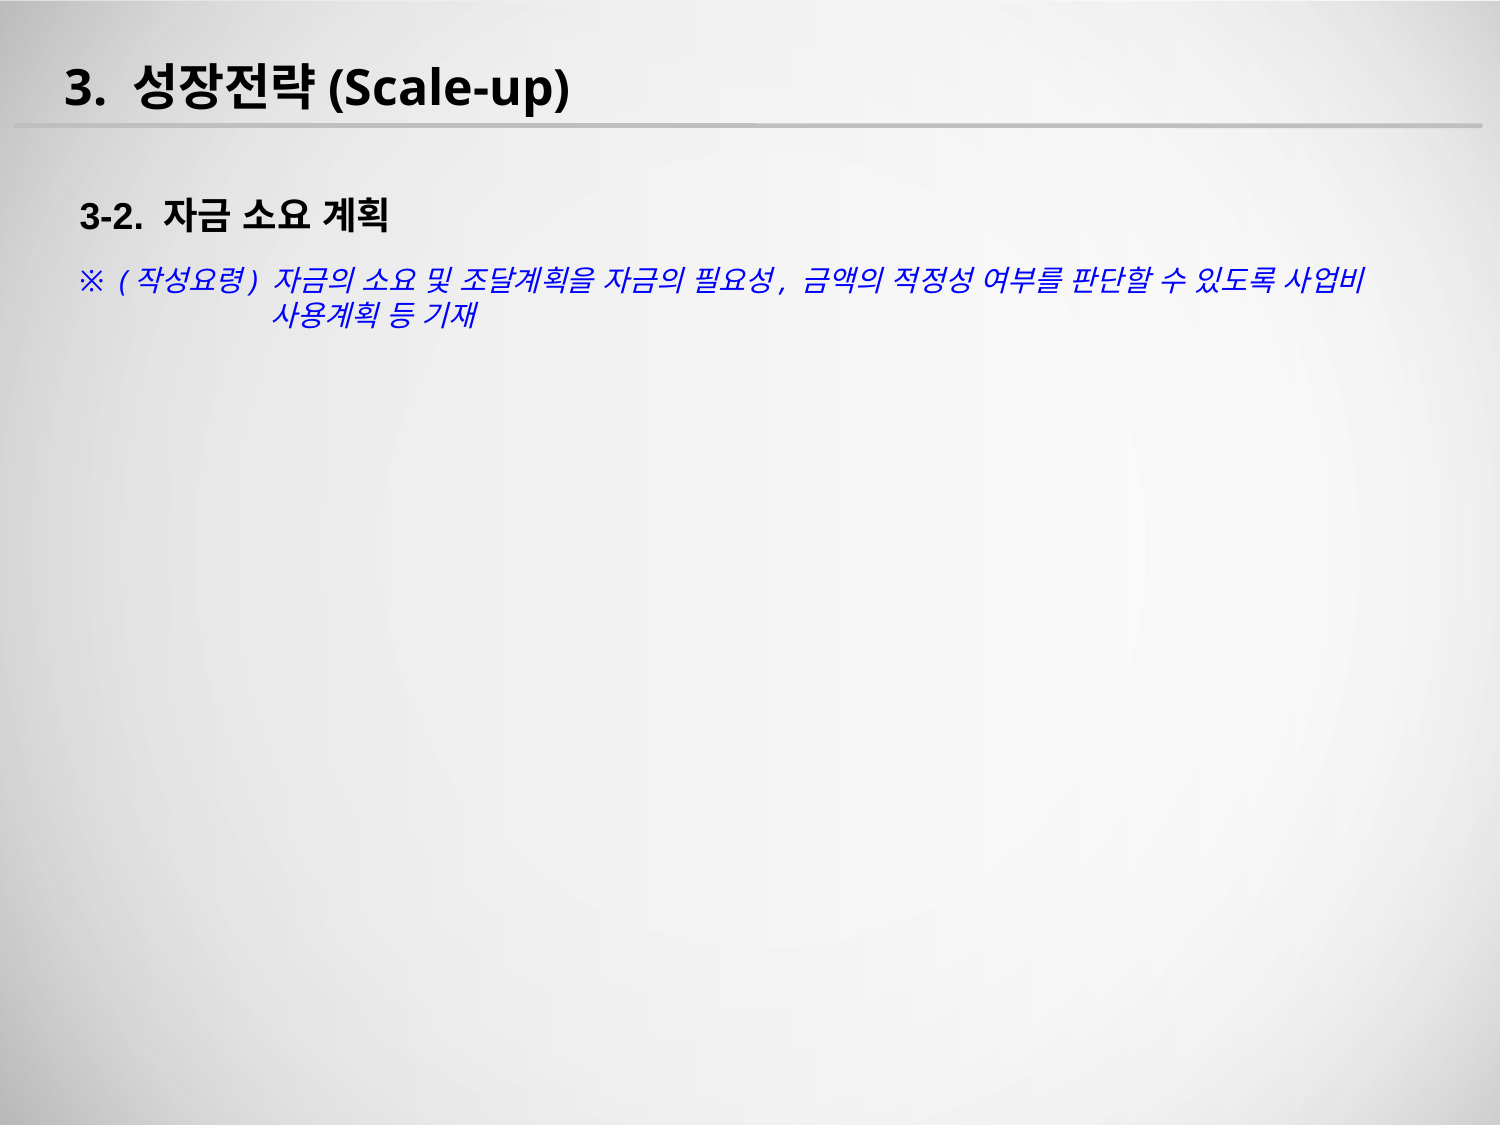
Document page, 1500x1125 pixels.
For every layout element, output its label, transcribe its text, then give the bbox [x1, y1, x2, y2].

text_box 3. 성장전략(Scale-up) [49, 47, 1483, 123]
text_box 3-2. 자금 소요 계획 ※ (작성요령) 자금의 소요 및 조달계획을 자금의 필요성, 금액의 적정성 여부를 판단할 수 있도록 사업비 사용계획 등 기재 [64, 184, 1483, 340]
